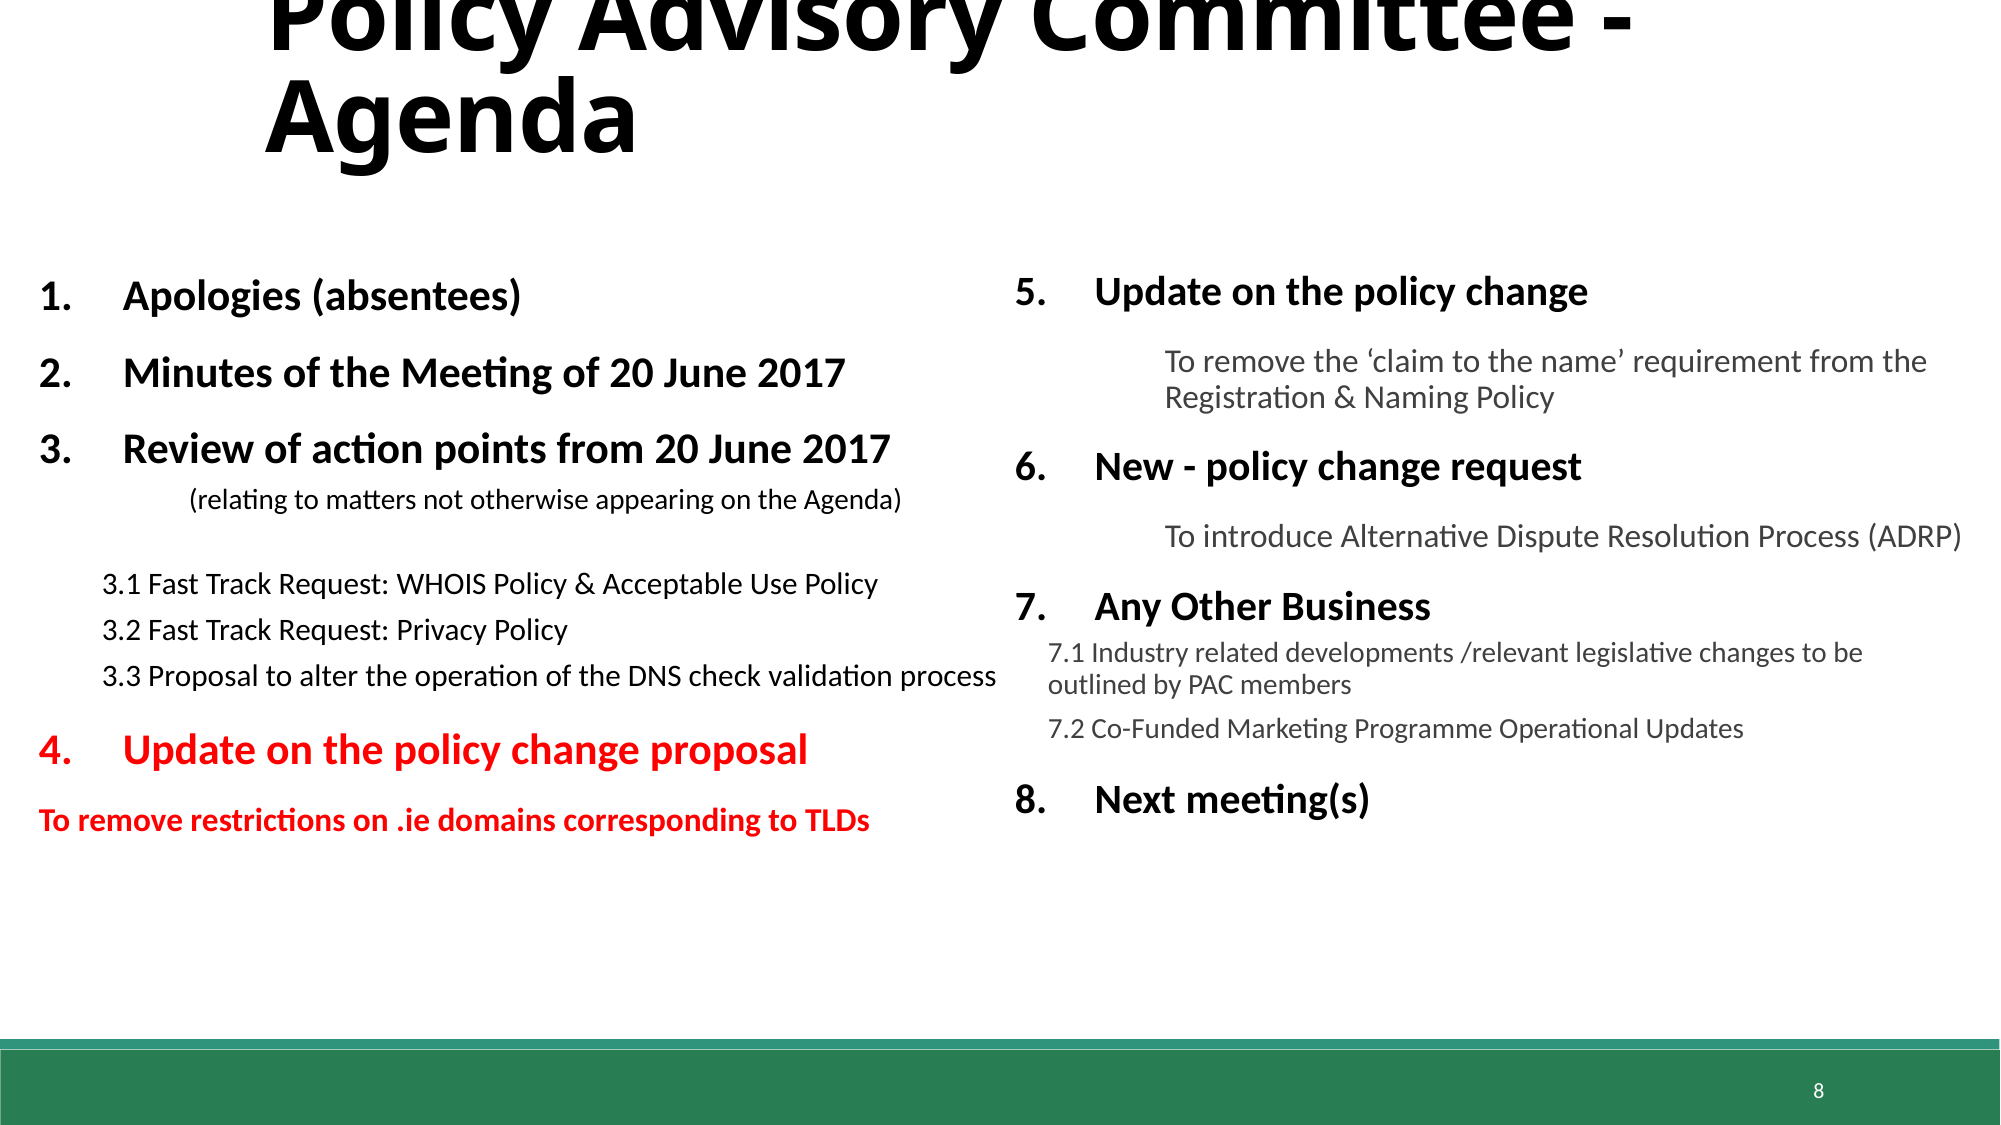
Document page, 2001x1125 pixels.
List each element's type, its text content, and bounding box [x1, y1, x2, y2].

title Policy Advisory Committee - Agenda [250, 63, 1901, 301]
list 5. Update on the policy change To remove the ‘claim to the name’ requirement from the Registration & Naming Policy 6. New - policy change request To introduce Alternative Dispute Resolution Process (ADRP) 7. Any Other Business 7.1 Industry related developments /relevant legislative changes to be outlined by PAC members 7.2 Co-Funded Marketing Programme Operational Updates 8. Next meeting(s) [1014, 262, 1988, 1042]
list 1. Apologies (absentees) 2. Minutes of the Meeting of 20 June 2017 3. Review of action points from 20 June 2017 (relating to matters not otherwise appearing on the Agenda) 3.1 Fast Track Request: WHOIS Policy & Acceptable Use Policy 3.2 Fast Track Request: Privacy Policy 3.3 Proposal to alter the operation of the DNS check validation process 4. Update on the policy change proposal To remove restrictions on .ie domains corresponding to TLDs [38, 265, 1001, 1090]
slide_number 8 [1624, 1059, 1840, 1120]
